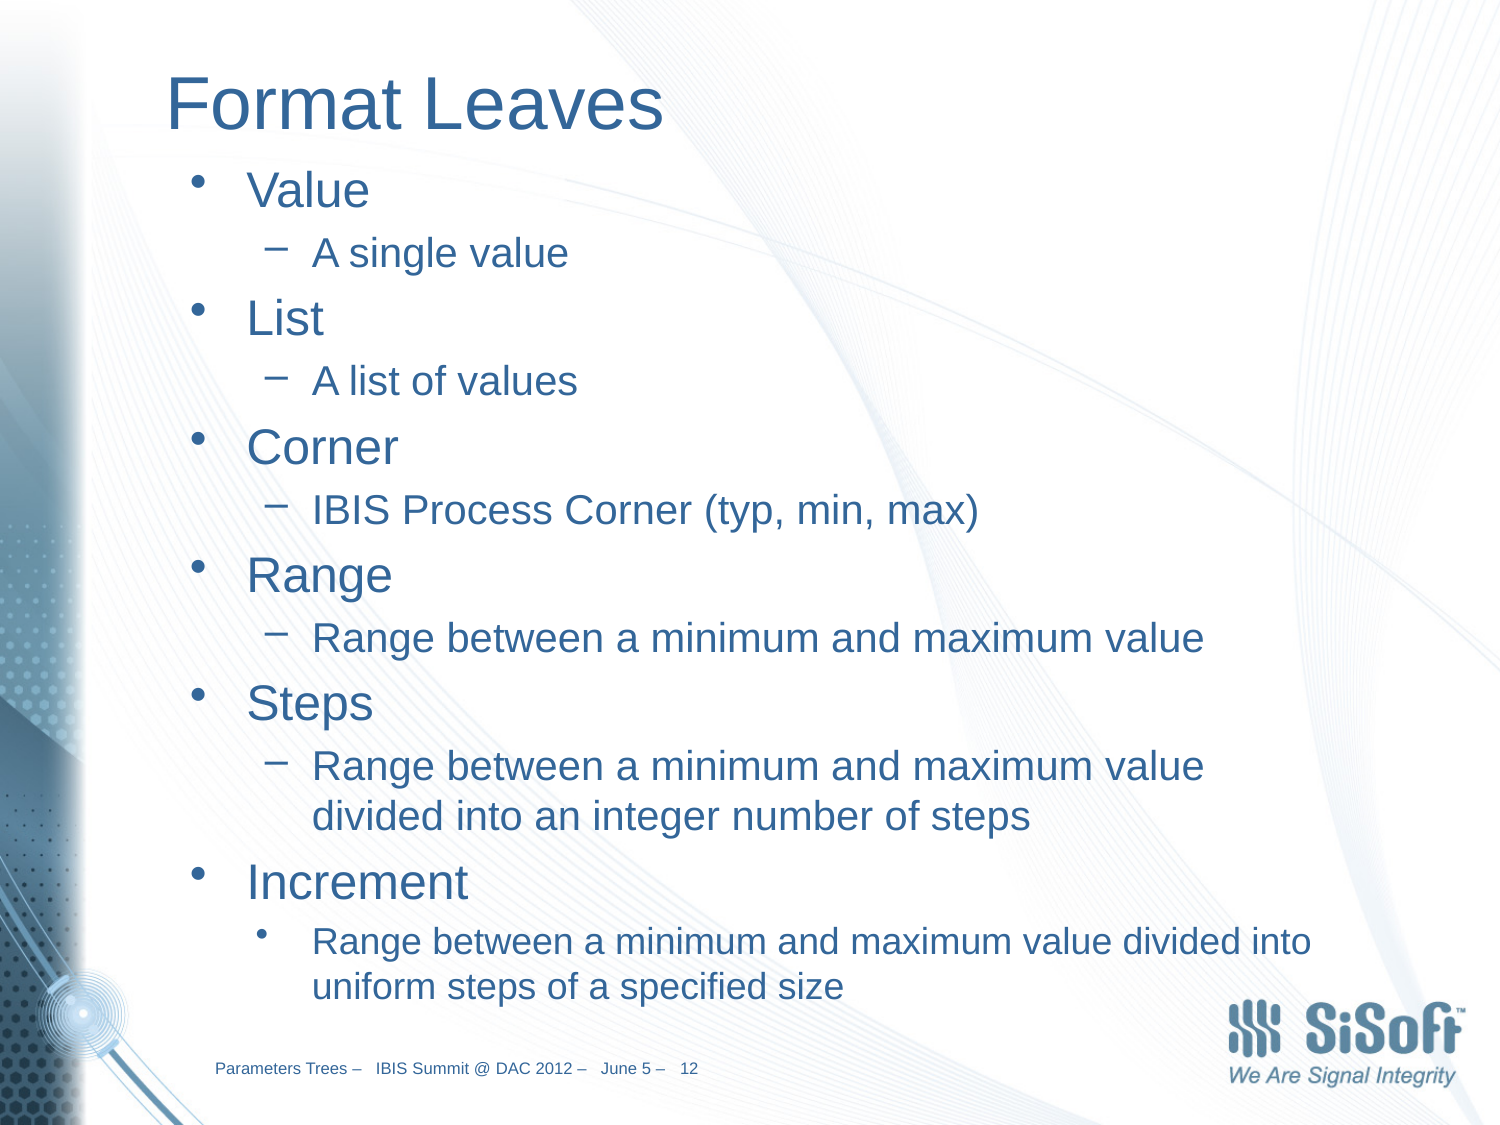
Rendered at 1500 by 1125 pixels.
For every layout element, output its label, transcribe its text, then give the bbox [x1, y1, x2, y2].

picture [0, 0, 1500, 1125]
list Value A single value List A list of values Corner IBIS Process Corner (typ, min, max) Range Range between a minimum and maximum value Steps Range between a minimum and maximum value divided into an integer number of steps Increment Range between a minimum and maximum value divided into uniform steps of a specified size [174, 149, 1350, 1025]
footer Parameters Trees – IBIS Summit @ DAC 2012 – June 5 – 12 [200, 1050, 975, 1104]
title Format Leaves [150, 24, 1300, 175]
